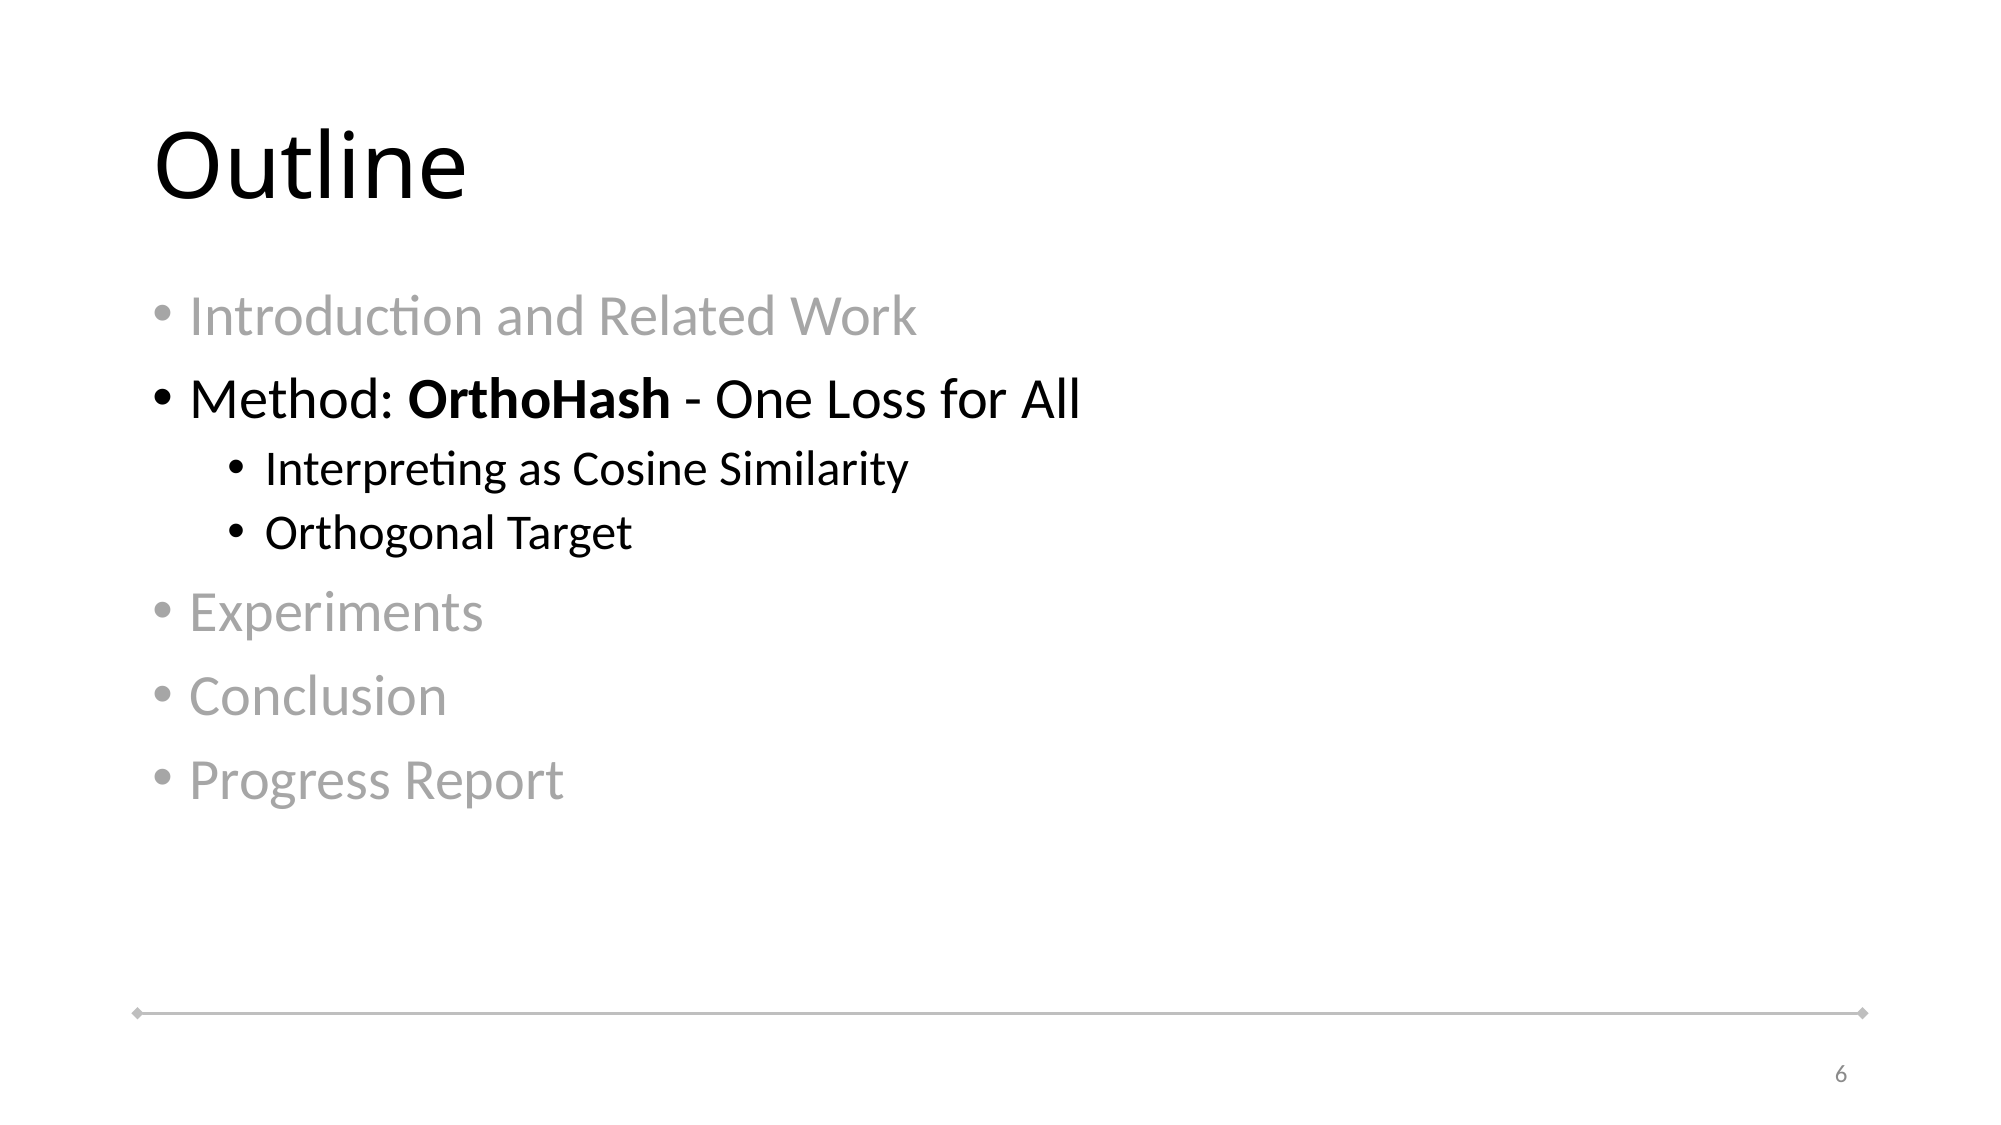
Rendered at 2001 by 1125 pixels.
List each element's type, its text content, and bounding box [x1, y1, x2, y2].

title Outline [137, 59, 1863, 277]
slide_number 6 [1412, 1042, 1863, 1103]
list Introduction and Related Work Method: OrthoHash - One Loss for All Interpreting as Cosine Similarity Orthogonal Target Experiments Conclusion Progress Report [137, 277, 1863, 1012]
